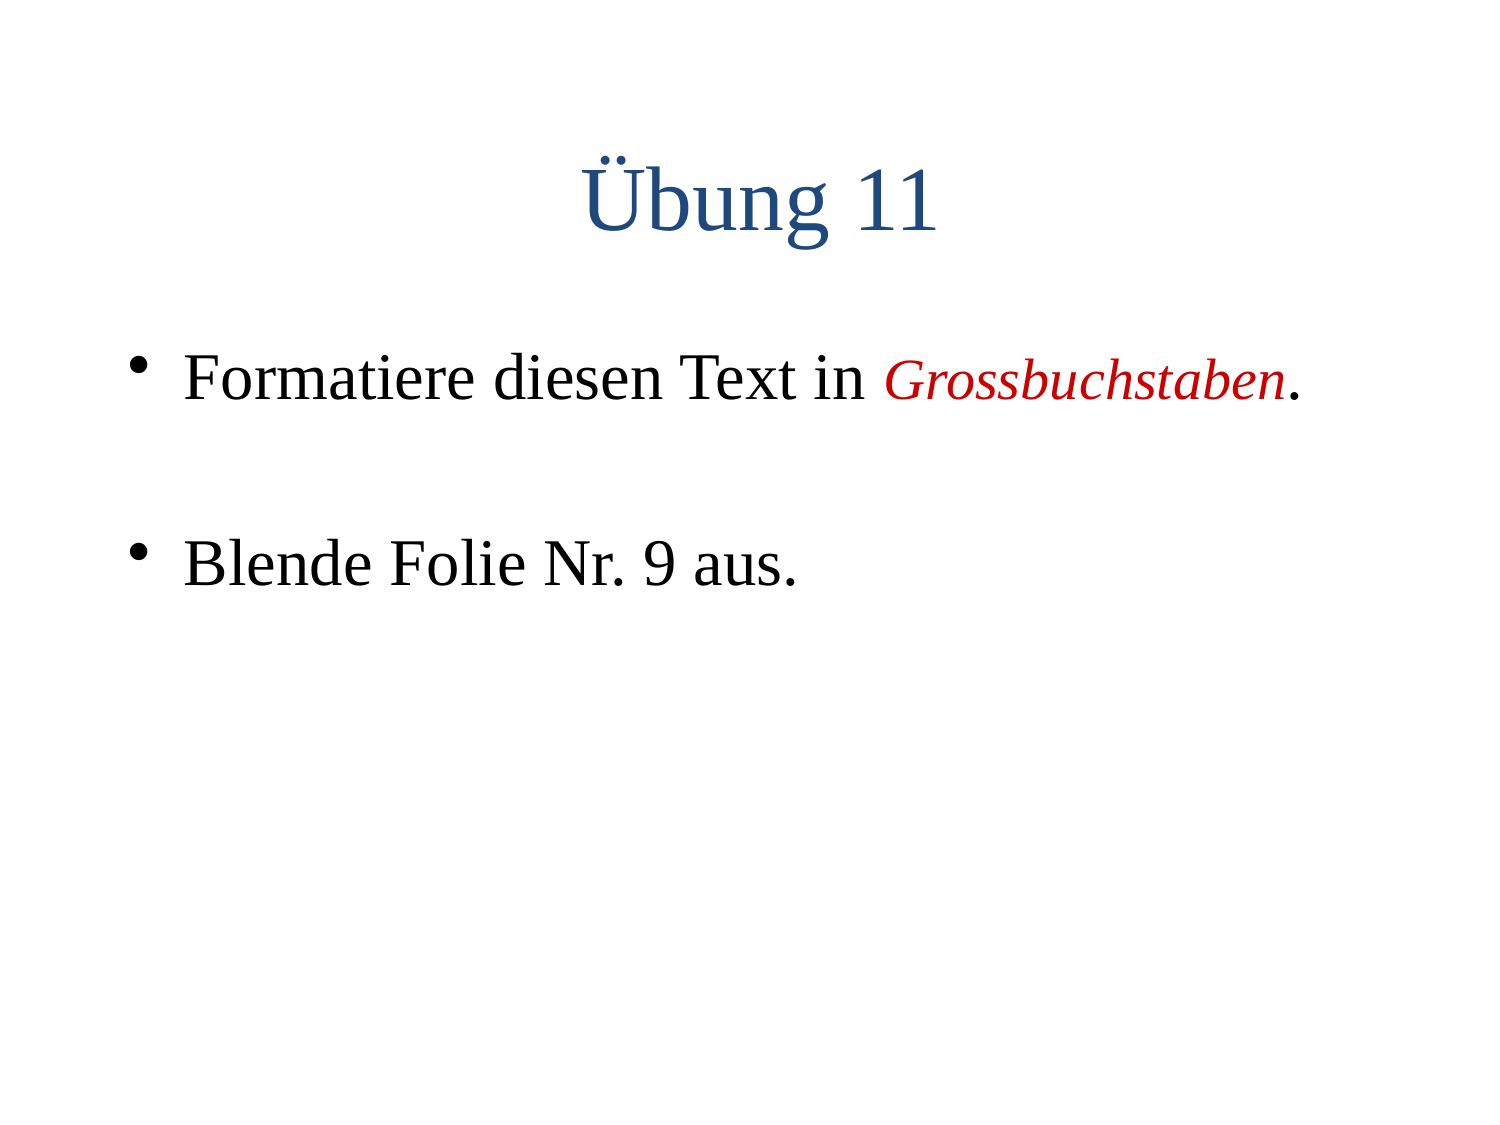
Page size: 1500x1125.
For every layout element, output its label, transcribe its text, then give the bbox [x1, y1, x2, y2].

title Übung 11 [112, 99, 1388, 288]
list Formatiere diesen Text in Grossbuchstaben. Blende Folie Nr. 9 aus. [112, 324, 1388, 1001]
